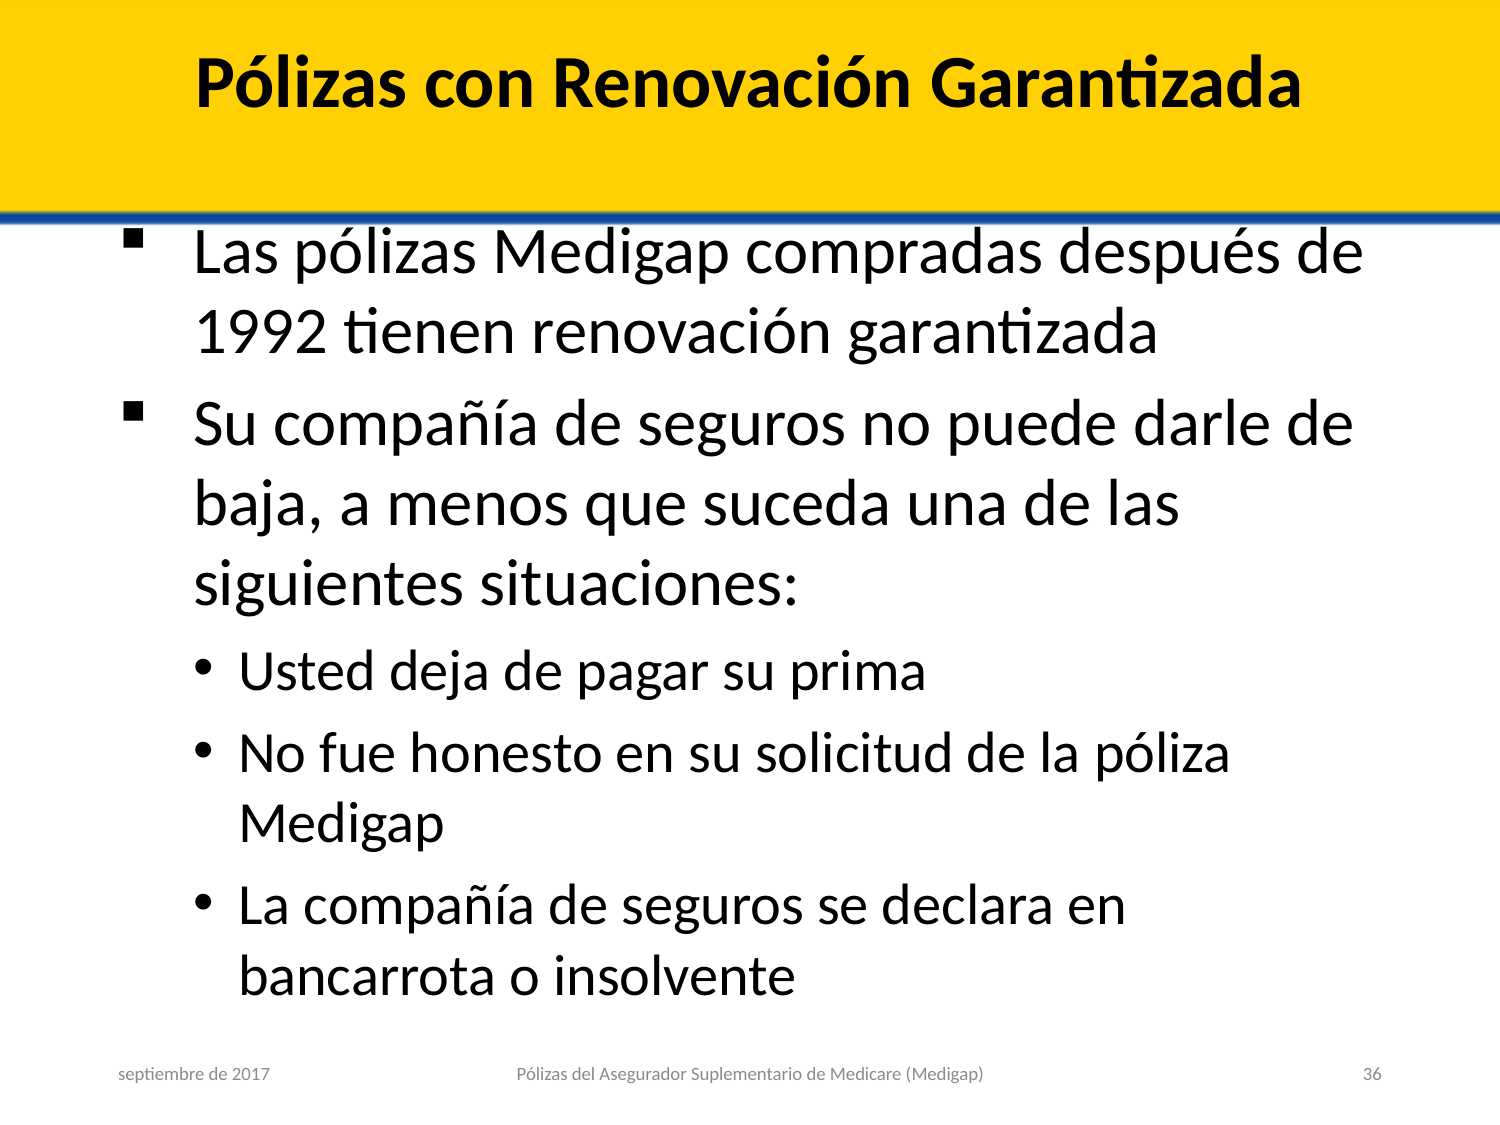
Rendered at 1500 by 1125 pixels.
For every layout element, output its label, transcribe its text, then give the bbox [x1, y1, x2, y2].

footer Pólizas del Asegurador Suplementario de Medicare (Medigap) [496, 1042, 1004, 1103]
picture [0, 0, 1500, 1125]
list Las pólizas Medigap compradas después de 1992 tienen renovación garantizada Su compañía de seguros no puede darle de baja, a menos que suceda una de las siguientes situaciones: Usted deja de pagar su prima No fue honesto en su solicitud de la póliza Medigap La compañía de seguros se declara en bancarrota o insolvente [103, 199, 1397, 1014]
slide_number 36 [1059, 1042, 1397, 1103]
title Pólizas con Renovación Garantizada [103, 0, 1397, 167]
slide_number septiembre de 2017 [103, 1042, 441, 1103]
